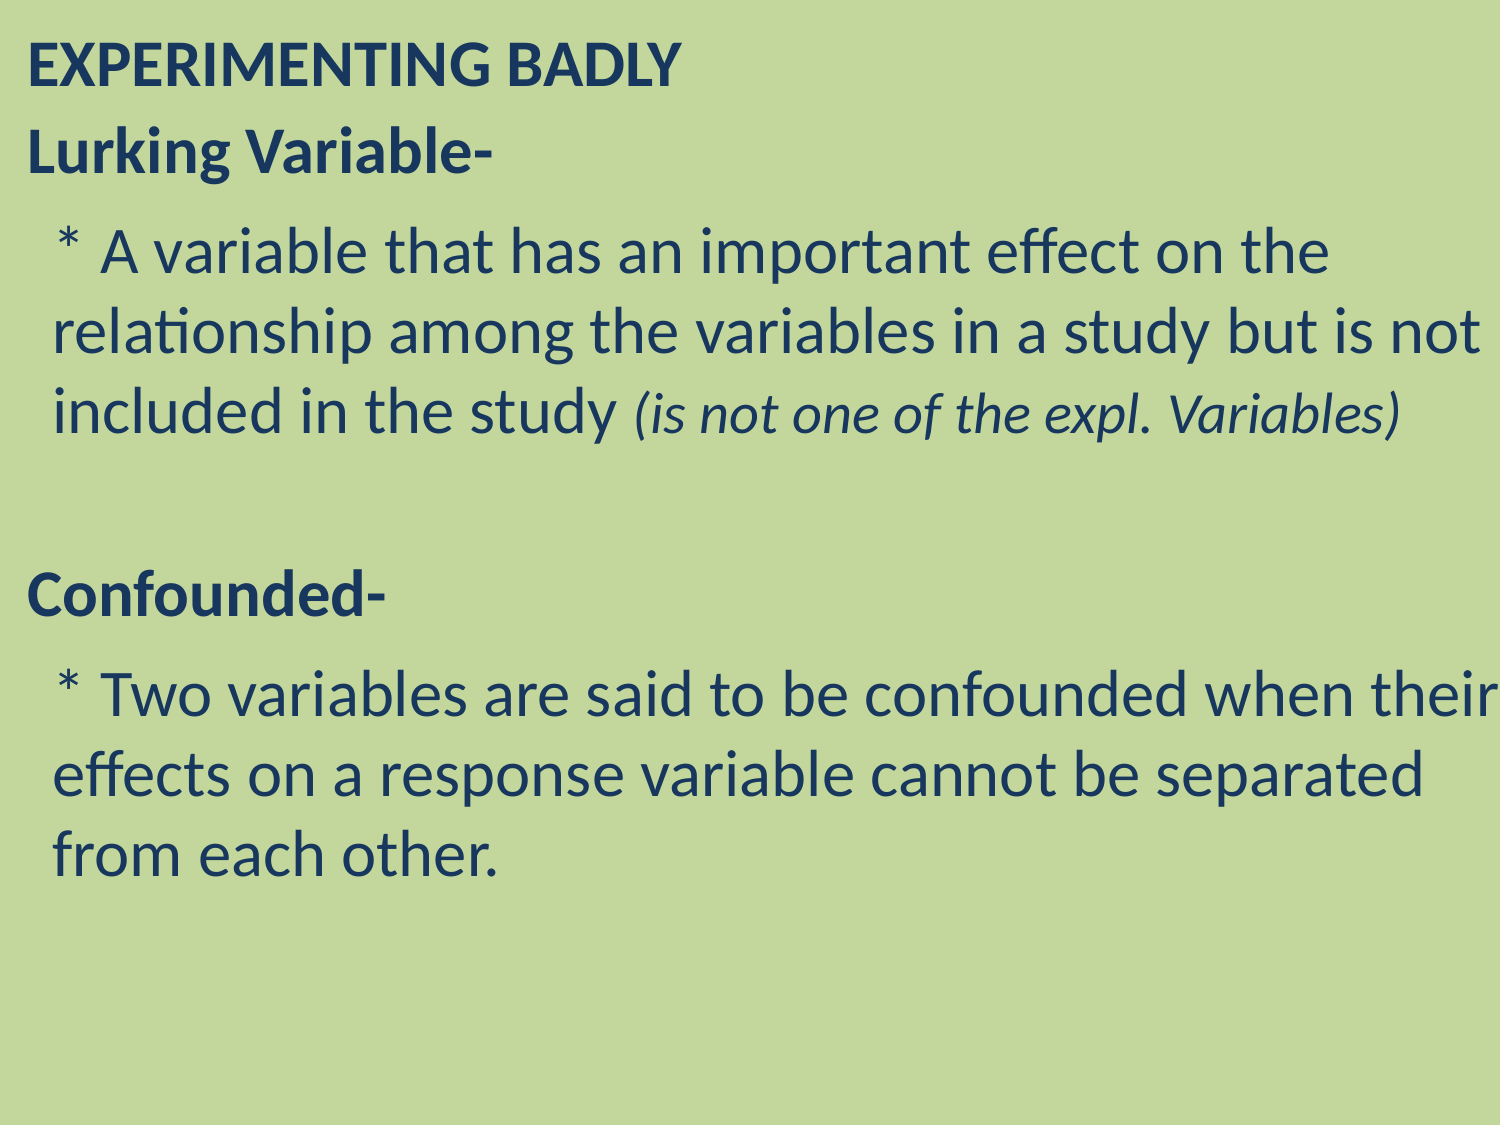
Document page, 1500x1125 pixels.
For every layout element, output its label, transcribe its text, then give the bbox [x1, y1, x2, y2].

text_box Lurking Variable- [12, 99, 1500, 195]
text_box * A variable that has an important effect on the relationship among the variables in a study but is not included in the study (is not one of the expl. Variables) [37, 199, 1500, 455]
text_box Confounded- [12, 542, 1500, 638]
text_box EXPERIMENTING BADLY [12, 12, 1500, 99]
text_box * Two variables are said to be confounded when their effects on a response variable cannot be separated from each other. [37, 642, 1500, 897]
